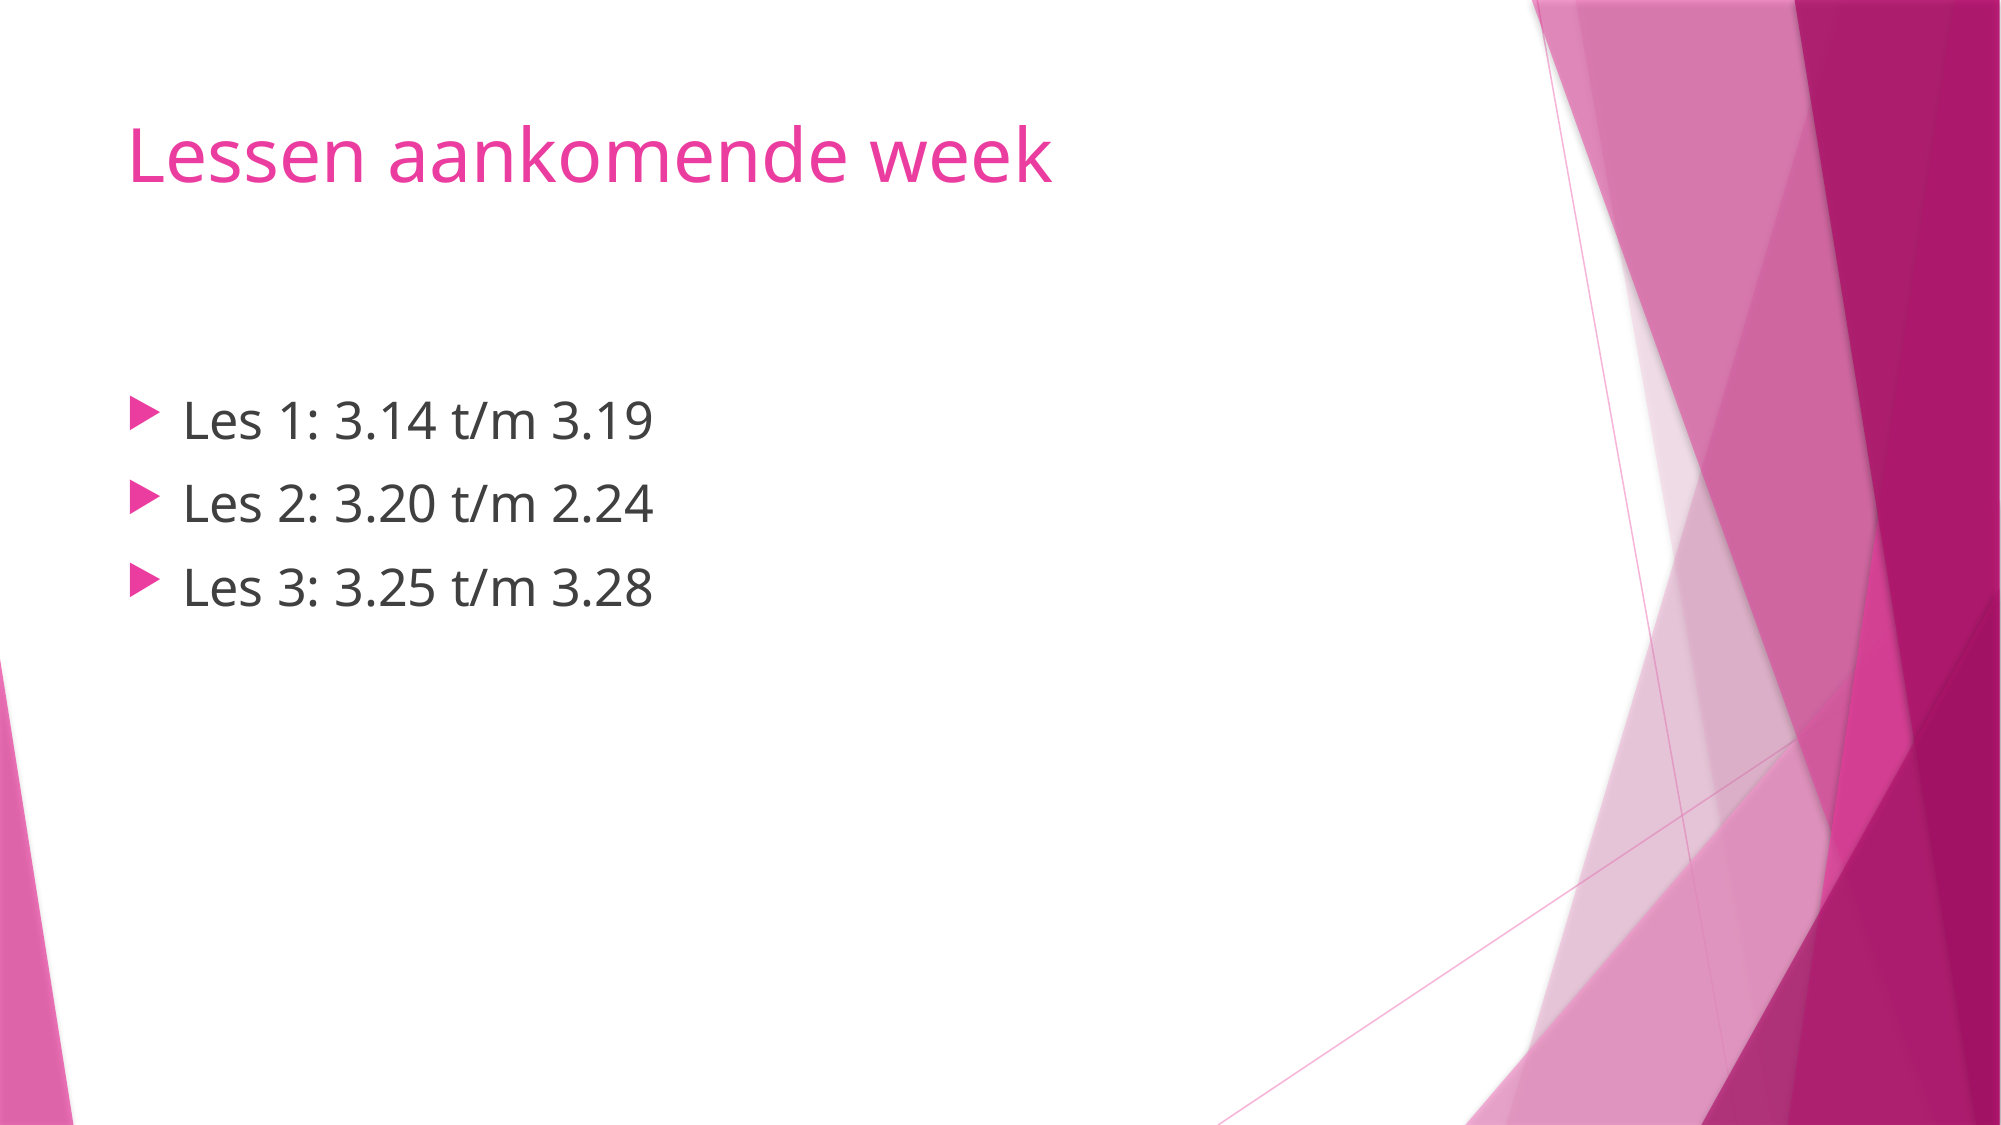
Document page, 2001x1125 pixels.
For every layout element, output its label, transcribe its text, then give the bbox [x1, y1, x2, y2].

title Lessen aankomende week [111, 99, 1522, 317]
list Les 1: 3.14 t/m 3.19 Les 2: 3.20 t/m 2.24 Les 3: 3.25 t/m 3.28 [111, 380, 1522, 1017]
